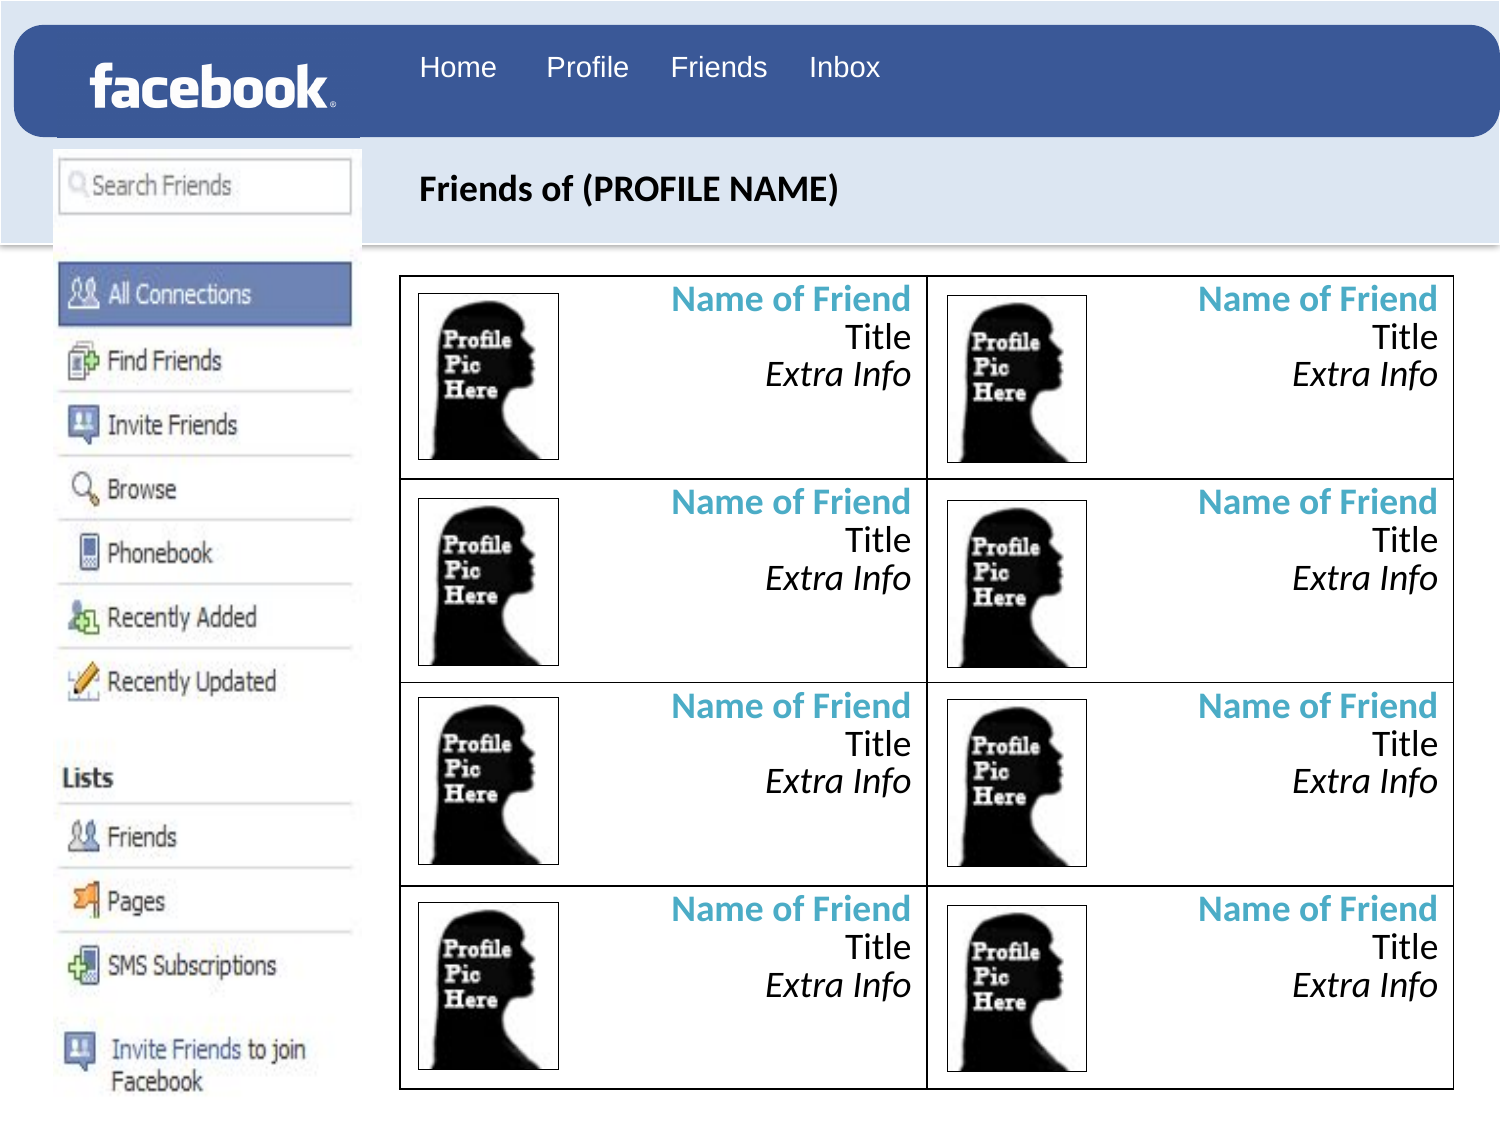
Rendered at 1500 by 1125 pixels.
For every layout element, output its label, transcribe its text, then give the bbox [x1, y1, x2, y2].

table_header Name of Friend Title Extra Info [401, 277, 926, 478]
table_cell Name of Friend Title Extra Info [928, 480, 1453, 682]
table_cell Name of Friend Title Extra Info [928, 887, 1453, 1088]
picture [946, 295, 1087, 463]
picture [946, 500, 1087, 668]
table_cell Name of Friend Title Extra Info [401, 887, 926, 1088]
text_box [13, 24, 1500, 138]
text_box Home Profile Friends Inbox [404, 32, 1109, 138]
picture [418, 697, 559, 865]
picture [418, 292, 559, 460]
picture [53, 148, 362, 1109]
table_header Name of Friend Title Extra Info [928, 277, 1453, 478]
picture [946, 699, 1087, 867]
picture [418, 498, 559, 666]
text_box Friends of (PROFILE NAME) [404, 156, 1459, 217]
picture [946, 904, 1087, 1073]
table_cell Name of Friend Title Extra Info [401, 683, 926, 885]
text_box [0, 0, 1500, 245]
table_cell Name of Friend Title Extra Info [928, 683, 1453, 885]
picture [56, 32, 360, 138]
table_cell Name of Friend Title Extra Info [401, 480, 926, 682]
picture [418, 902, 559, 1070]
